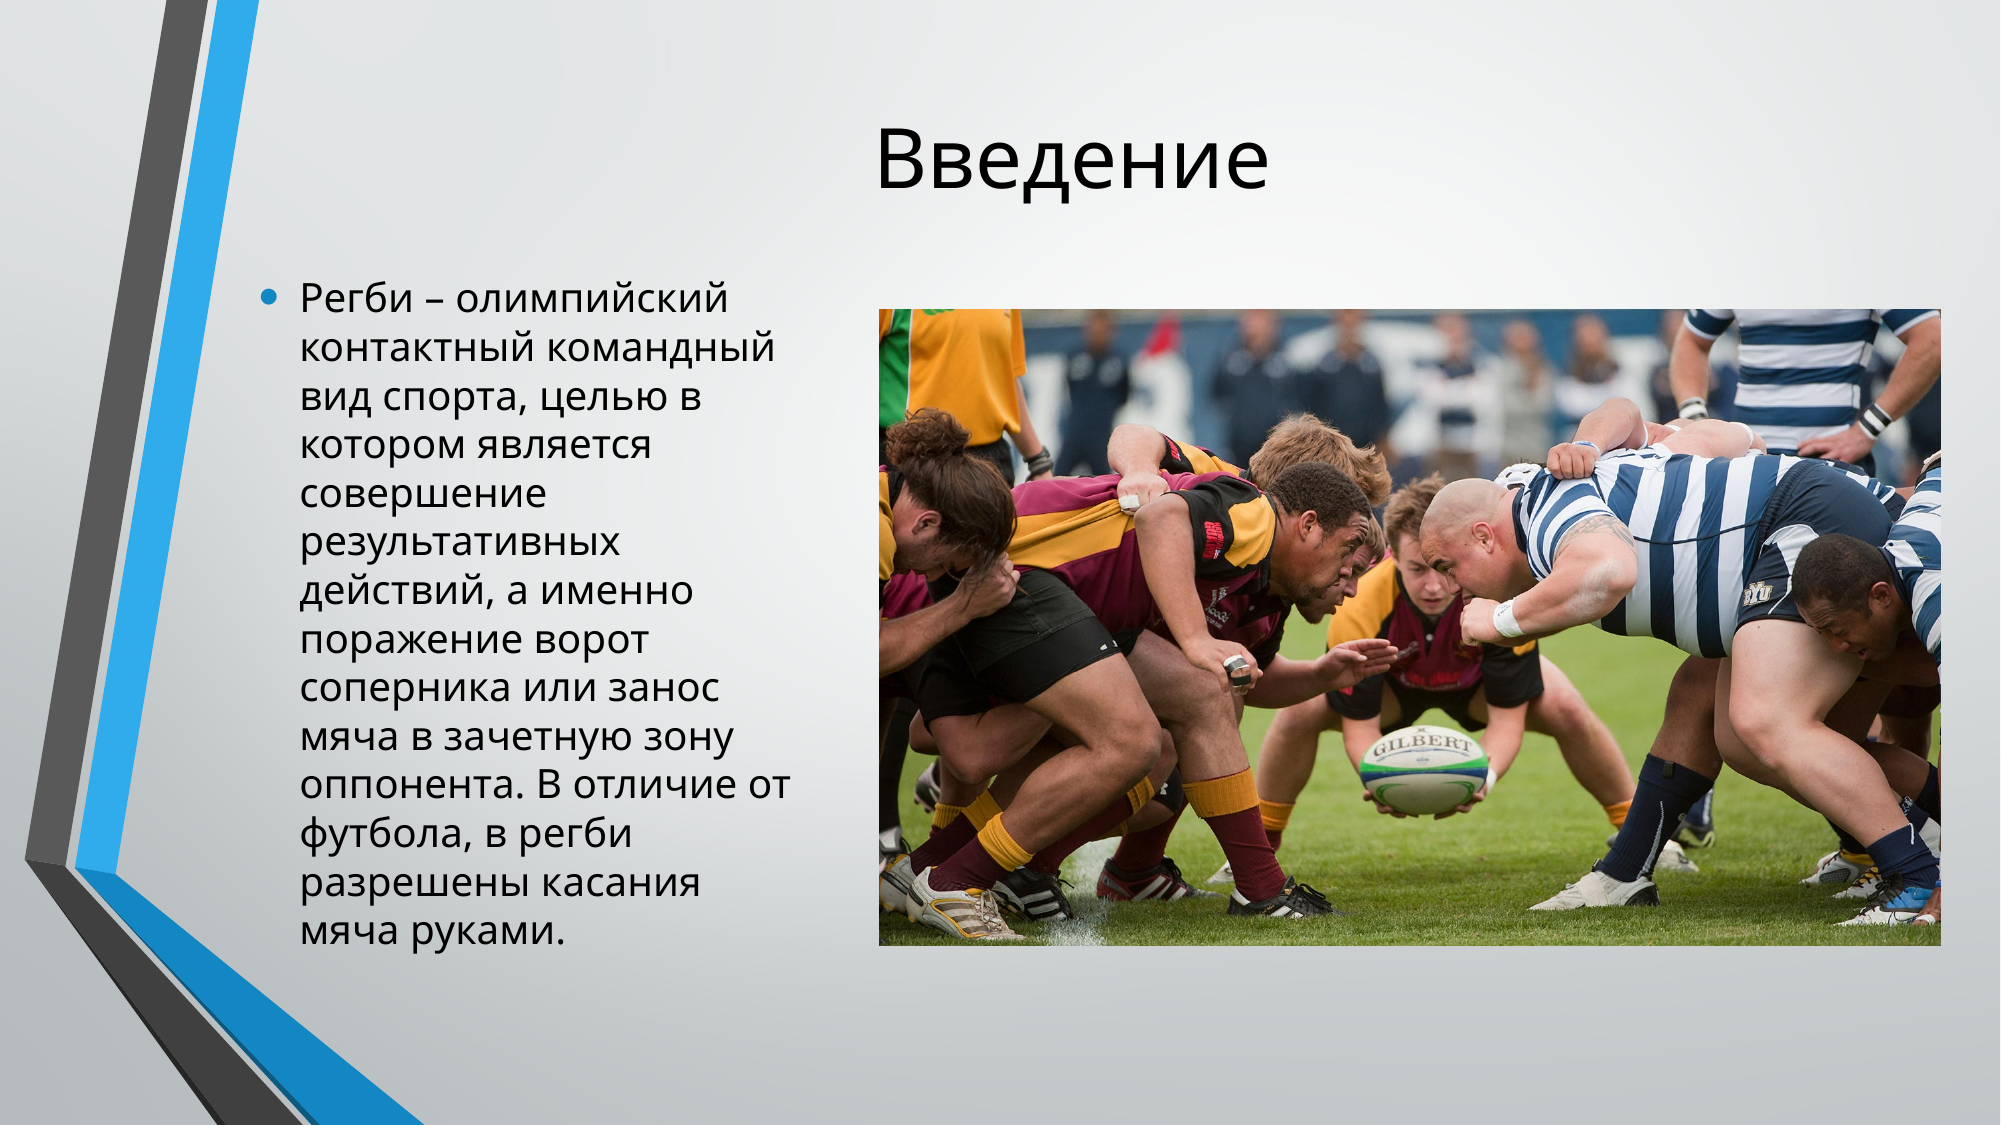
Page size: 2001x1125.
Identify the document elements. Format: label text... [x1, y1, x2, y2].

list Регби – олимпийский контактный командный вид спорта, целью в котором является совершение результативных действий, а именно поражение ворот соперника или занос мяча в зачетную зону оппонента. В отличие от футбола, в регби разрешены касания мяча руками. [243, 256, 825, 969]
title Введение [275, 28, 1871, 282]
picture [879, 309, 1941, 946]
